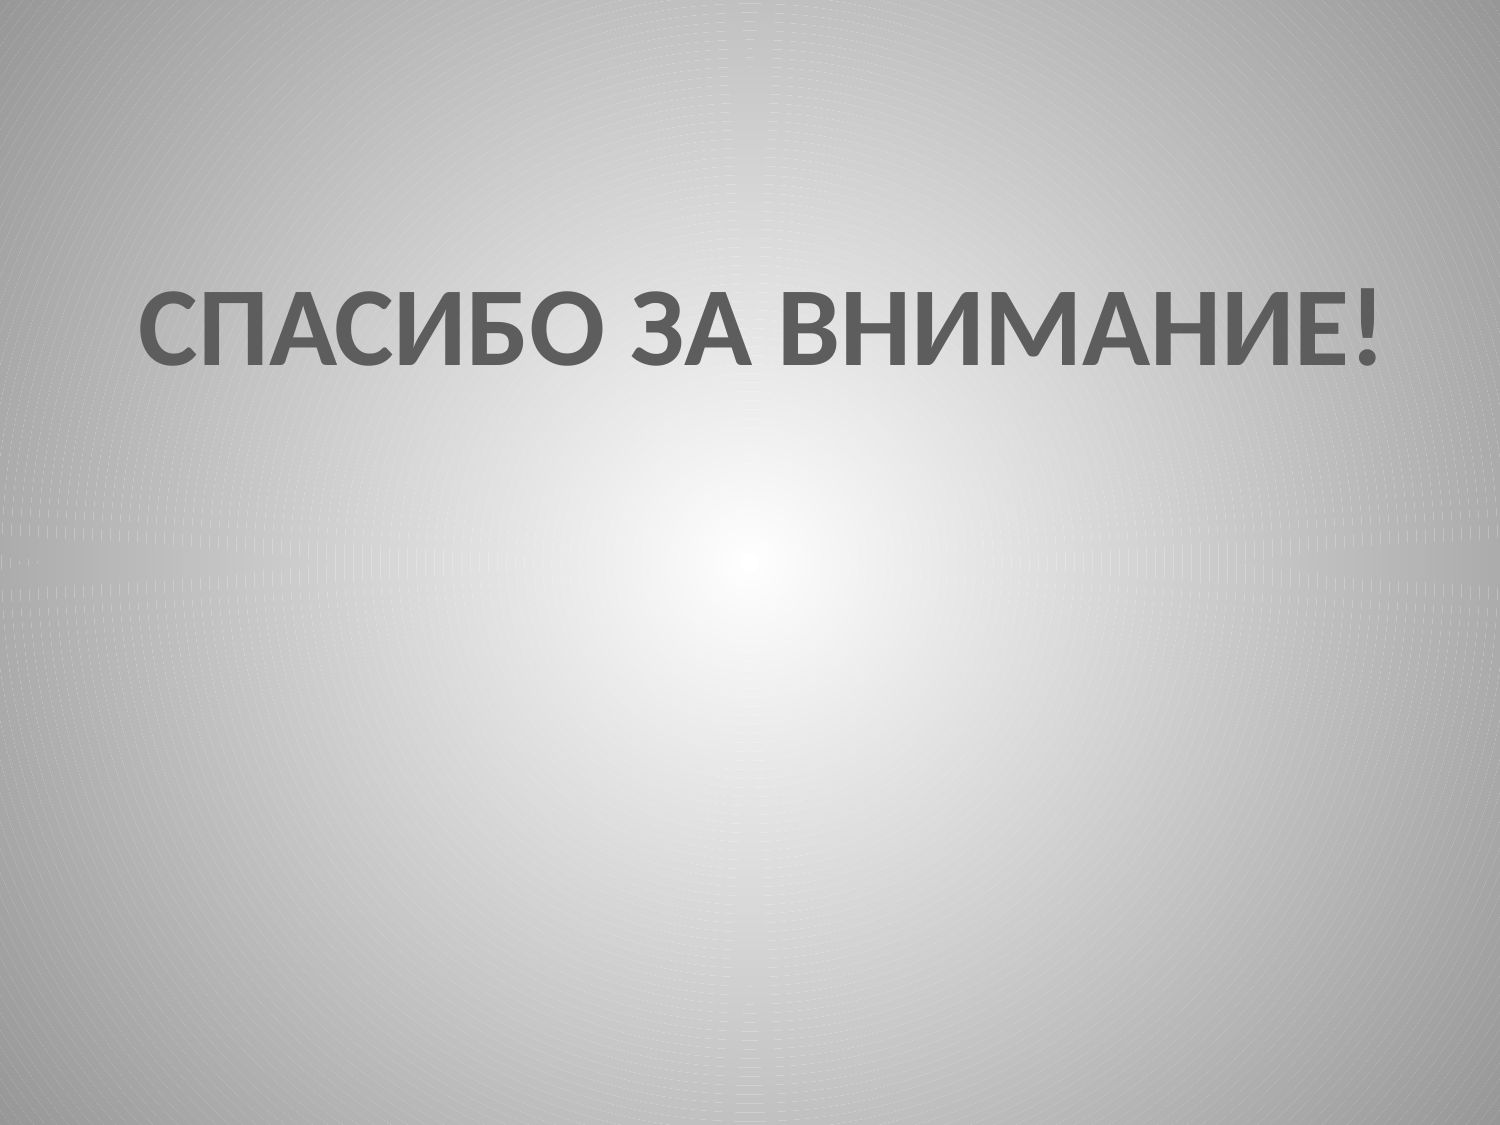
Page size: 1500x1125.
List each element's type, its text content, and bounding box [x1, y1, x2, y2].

text_box СПАСИБО ЗА ВНИМАНИЕ! [124, 246, 1403, 396]
